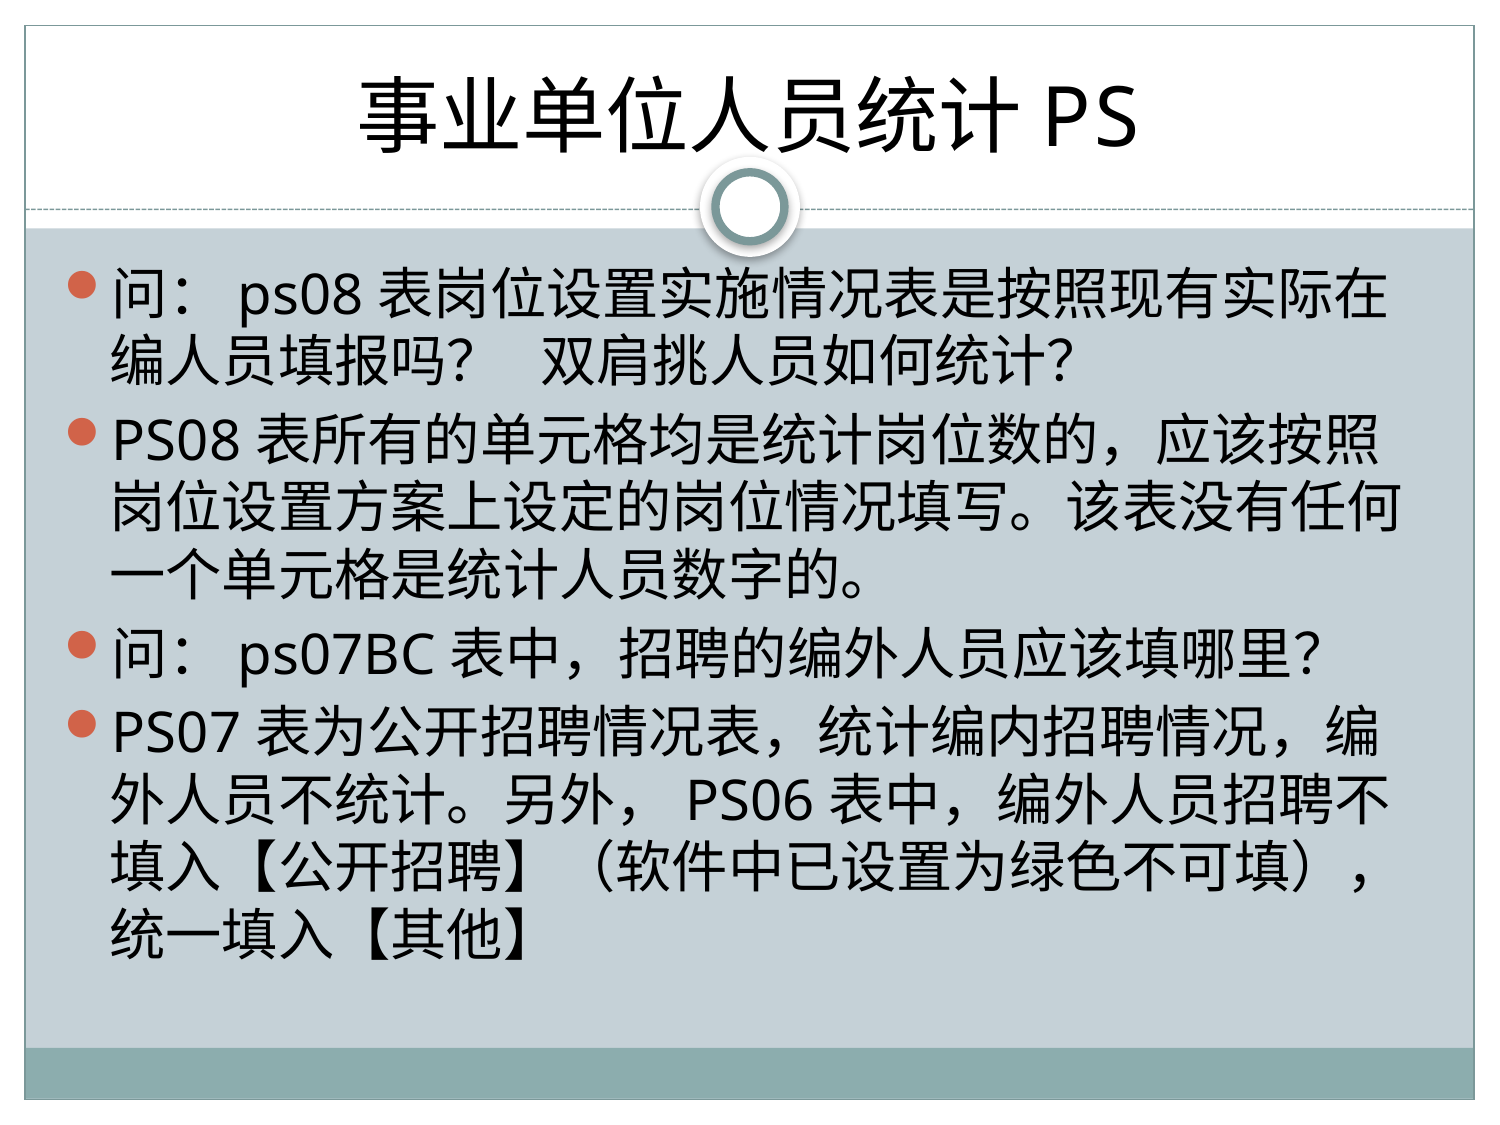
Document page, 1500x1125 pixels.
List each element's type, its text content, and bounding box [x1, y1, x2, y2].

list 问：ps08表岗位设置实施情况表是按照现有实际在编人员填报吗？ 双肩挑人员如何统计？ PS08表所有的单元格均是统计岗位数的，应该按照岗位设置方案上设定的岗位情况填写。该表没有任何一个单元格是统计人员数字的。 问：ps07BC表中，招聘的编外人员应该填哪里？ PS07表为公开招聘情况表，统计编内招聘情况，编外人员不统计。另外，PS06表中，编外人员招聘不填入【公开招聘】（软件中已设置为绿色不可填），统一填入【其他】 [49, 250, 1445, 1001]
